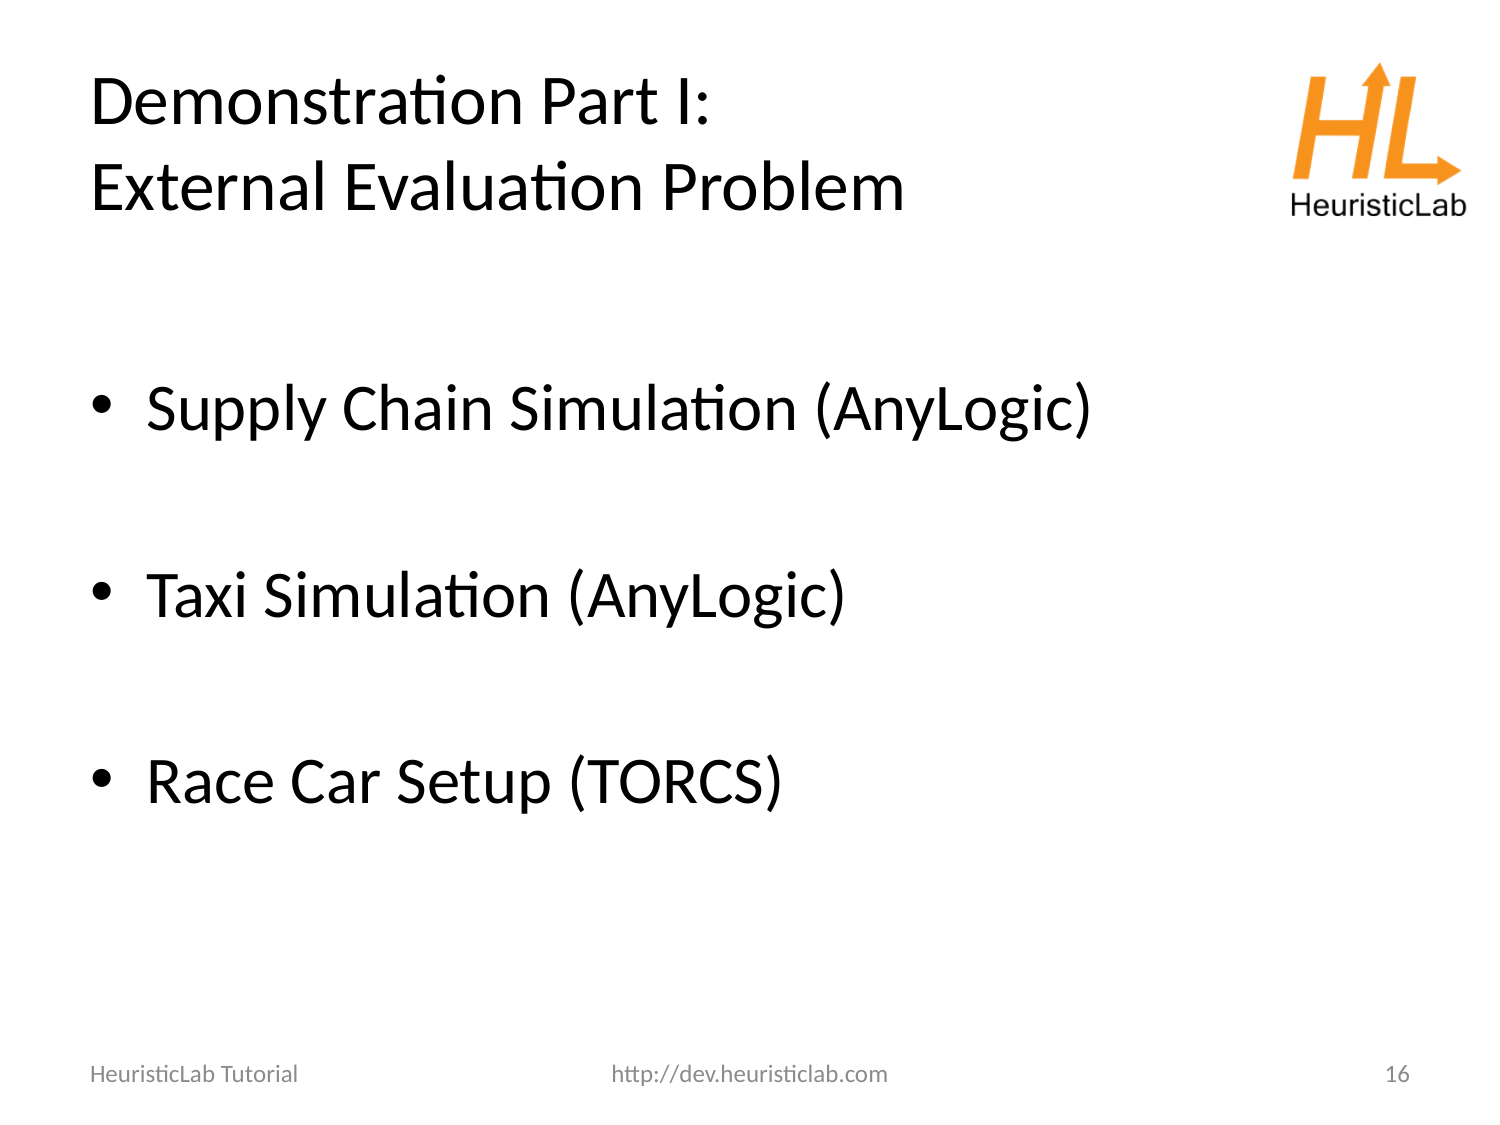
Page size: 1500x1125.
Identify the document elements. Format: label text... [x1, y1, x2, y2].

title Demonstration Part I: External Evaluation Problem [75, 45, 1282, 233]
picture [1281, 27, 1474, 244]
slide_number HeuristicLab Tutorial [75, 1042, 425, 1103]
list Supply Chain Simulation (AnyLogic) Taxi Simulation (AnyLogic) Race Car Setup (TORCS) [75, 262, 1425, 1005]
footer http://dev.heuristiclab.com [512, 1042, 988, 1103]
slide_number 16 [1074, 1042, 1425, 1103]
